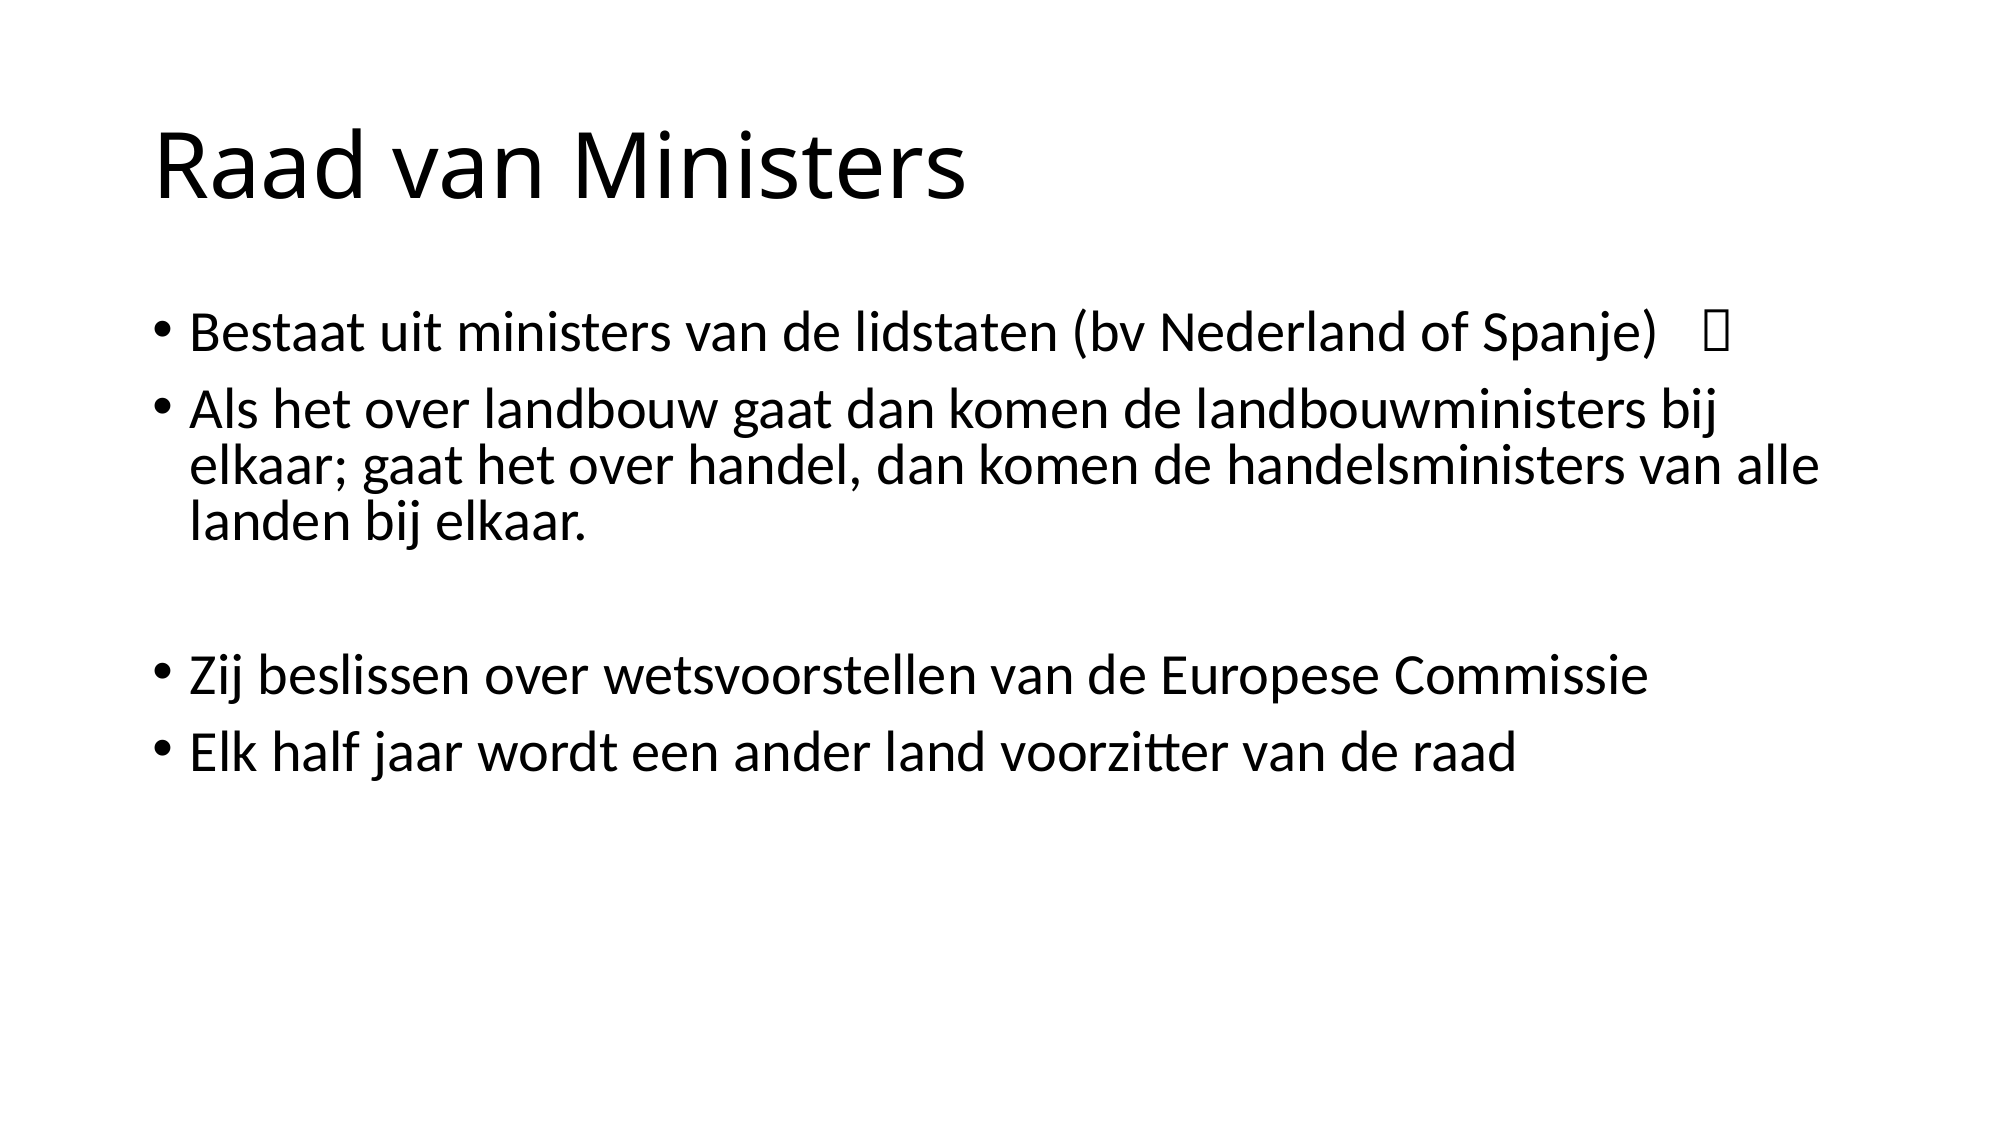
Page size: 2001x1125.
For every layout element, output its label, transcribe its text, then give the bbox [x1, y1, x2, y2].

title Raad van Ministers [137, 59, 1863, 278]
list Bestaat uit ministers van de lidstaten (bv Nederland of Spanje)  Als het over landbouw gaat dan komen de landbouwministers bij elkaar; gaat het over handel, dan komen de handelsministers van alle landen bij elkaar. Zij beslissen over wetsvoorstellen van de Europese Commissie Elk half jaar wordt een ander land voorzitter van de raad [137, 299, 1863, 1014]
